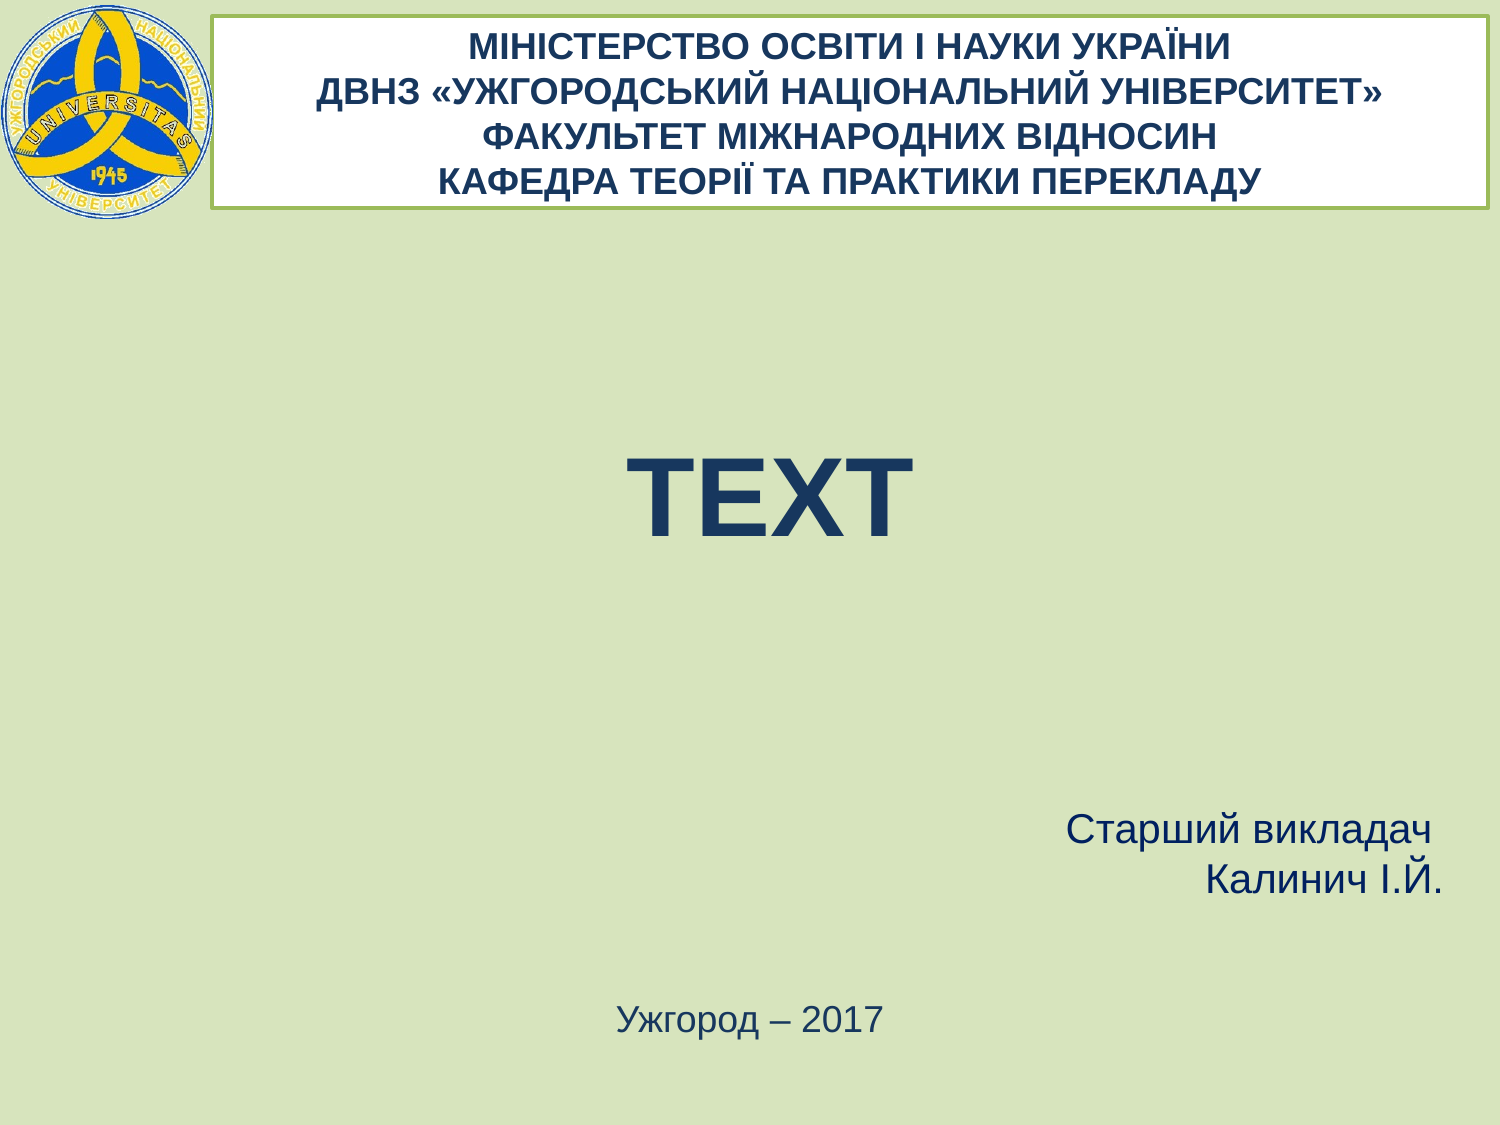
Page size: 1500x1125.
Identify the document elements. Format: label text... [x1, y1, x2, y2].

subtitle Ужгород – 2017 [153, 987, 1347, 1083]
text_box Старший викладач Калинич І.Й. [797, 774, 1459, 929]
text_box МІНІСТЕРСТВО ОСВІТИ І НАУКИ УКРАЇНИ ДВНЗ «УЖГОРОДСЬКИЙ НАЦІОНАЛЬНИЙ УНІВЕРСИТЕТ» ФАКУЛЬТЕТ МІЖНАРОДНИХ ВІДНОСИН КАФЕДРА ТЕОРІЇ ТА ПРАКТИКИ ПЕРЕКЛАДУ [217, 14, 1490, 210]
title TEXT [52, 278, 1488, 705]
picture [1, 5, 213, 219]
